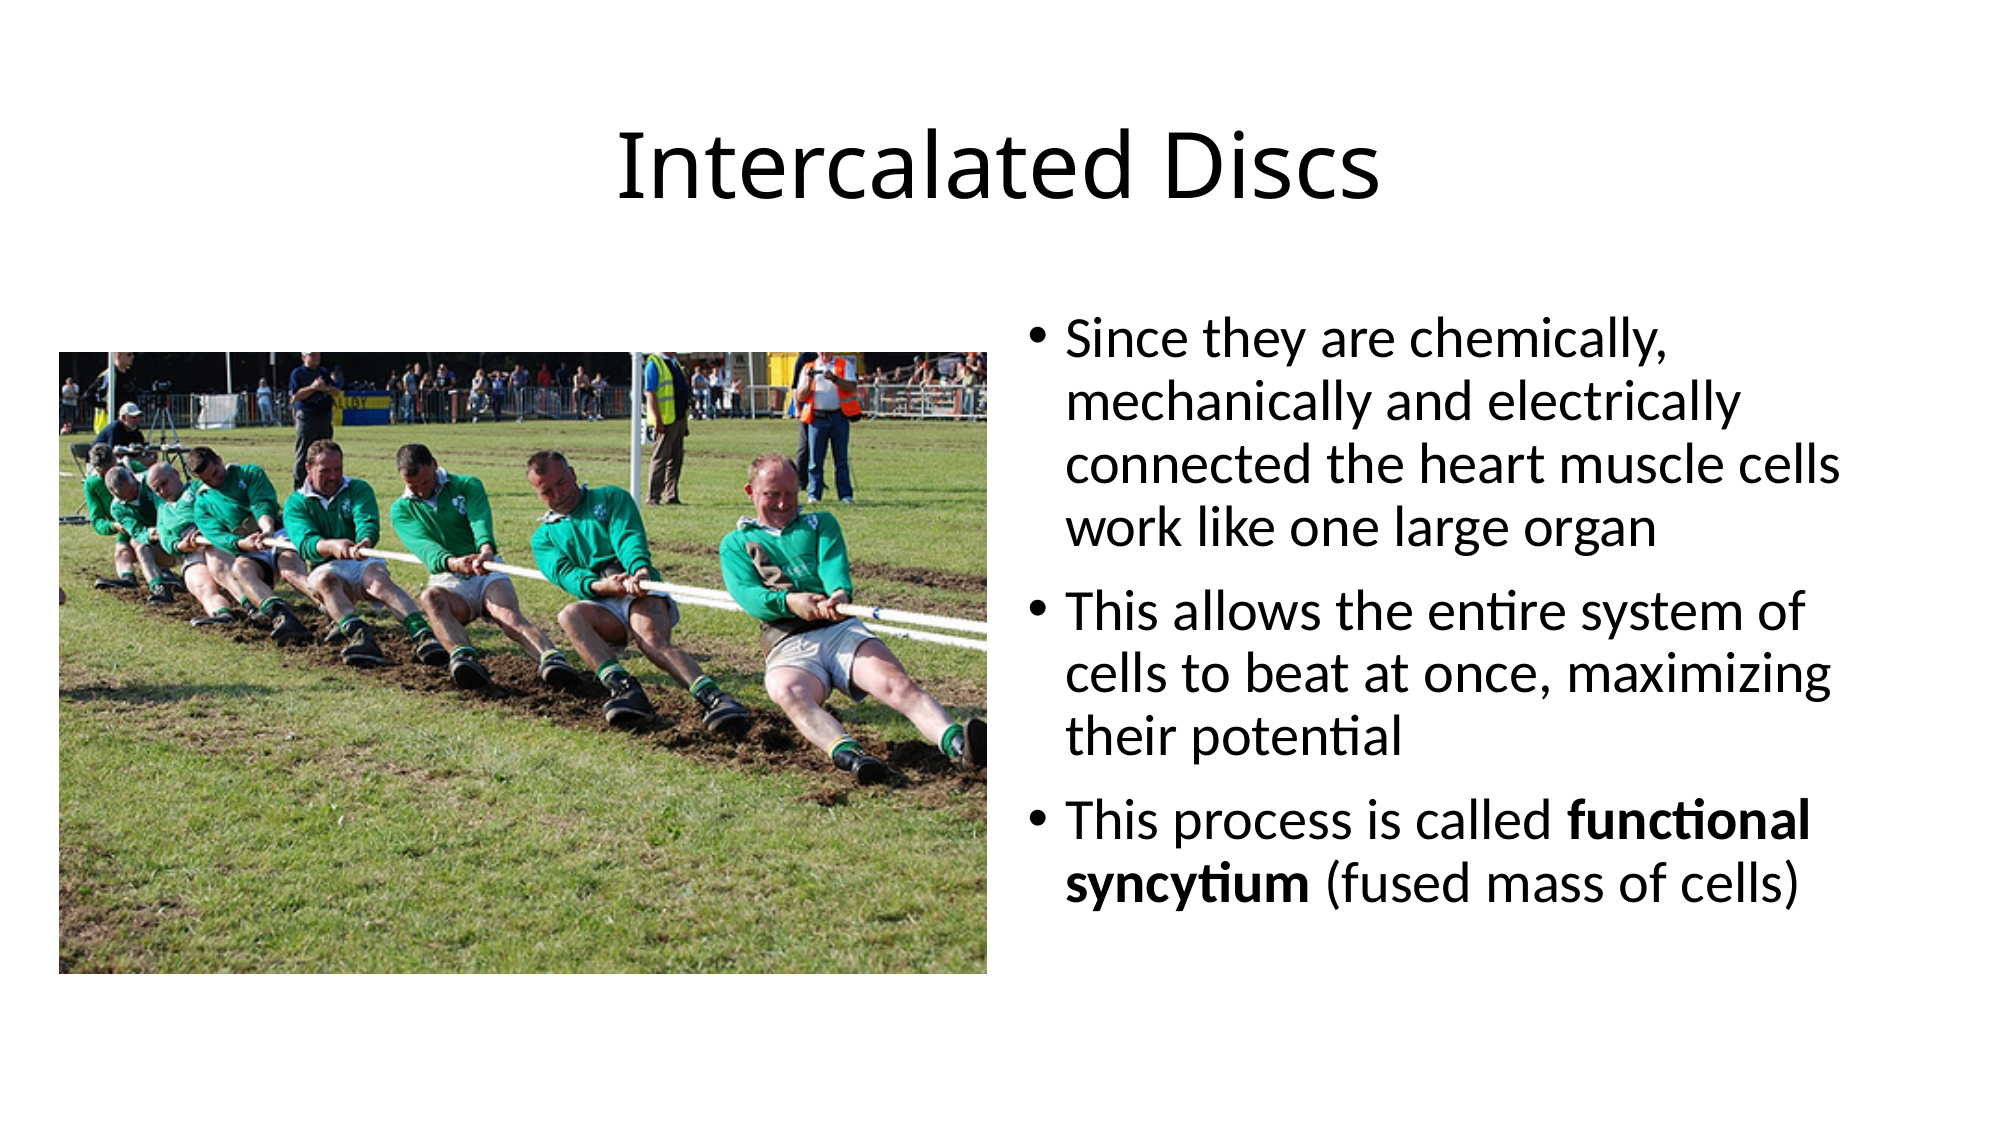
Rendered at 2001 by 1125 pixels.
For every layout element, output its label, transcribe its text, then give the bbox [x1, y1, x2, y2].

picture [59, 352, 987, 974]
title Intercalated Discs [137, 59, 1863, 278]
list Since they are chemically, mechanically and electrically connected the heart muscle cells work like one large organ This allows the entire system of cells to beat at once, maximizing their potential This process is called functional syncytium (fused mass of cells) [1012, 299, 1863, 1014]
